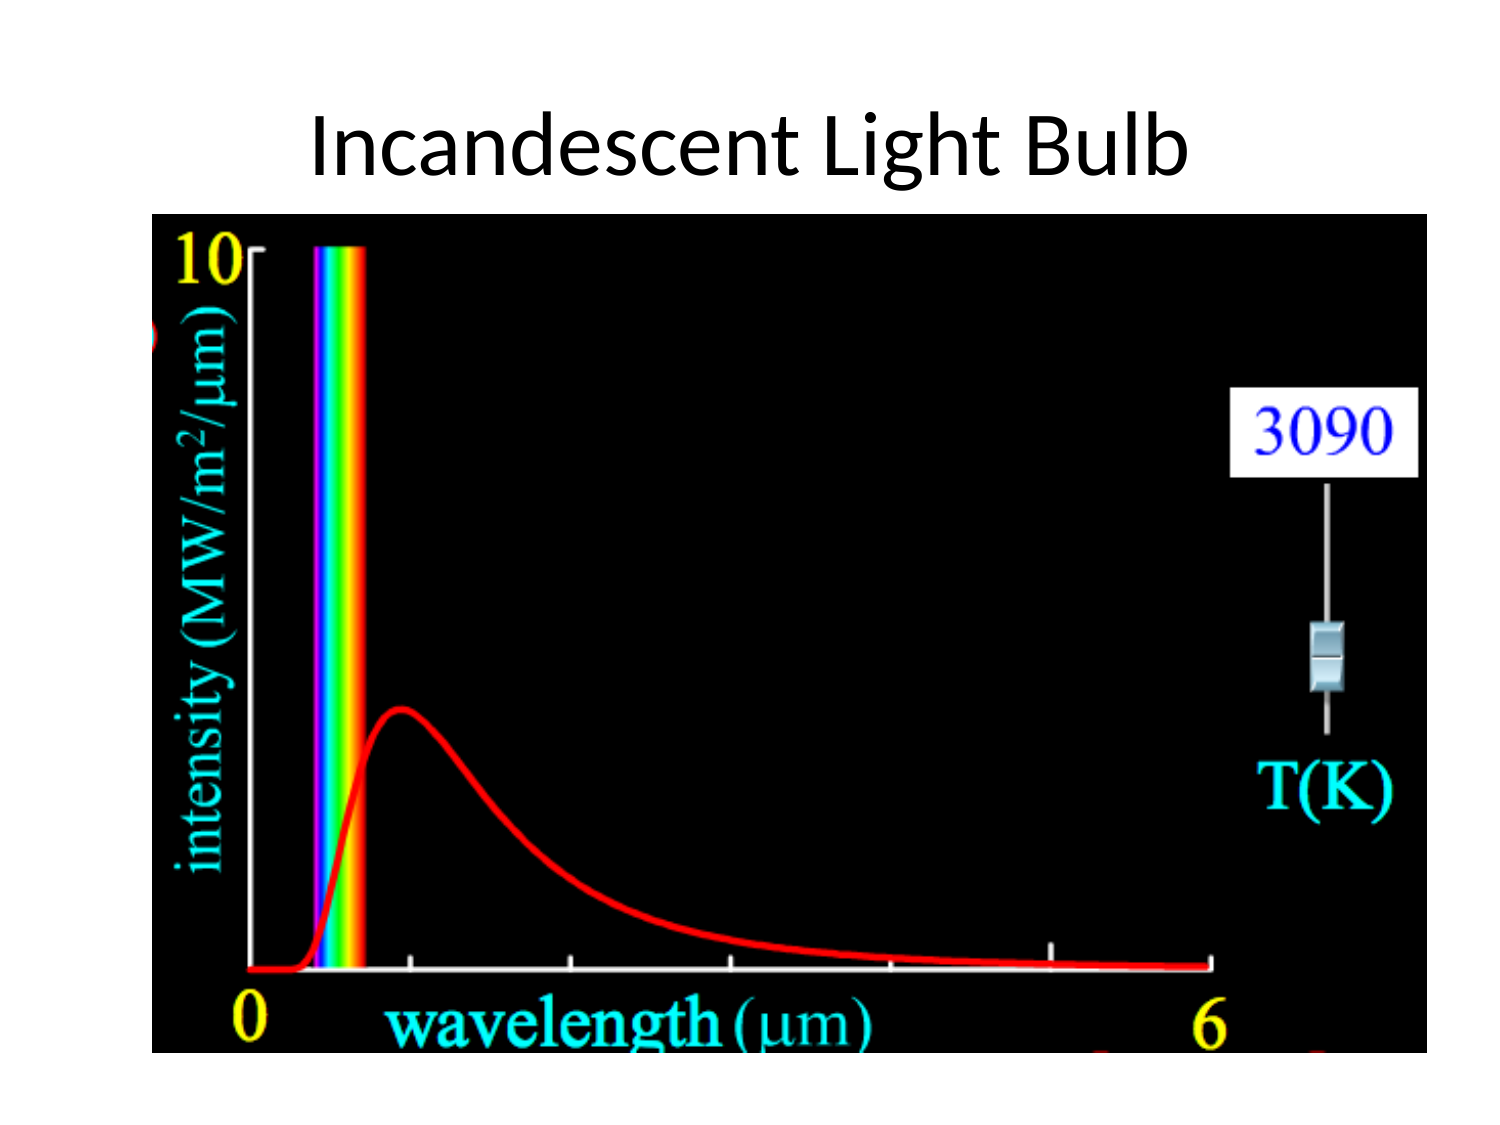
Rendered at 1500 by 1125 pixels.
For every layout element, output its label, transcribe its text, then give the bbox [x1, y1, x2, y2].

title Incandescent Light Bulb [75, 45, 1425, 233]
picture [152, 214, 1427, 1053]
